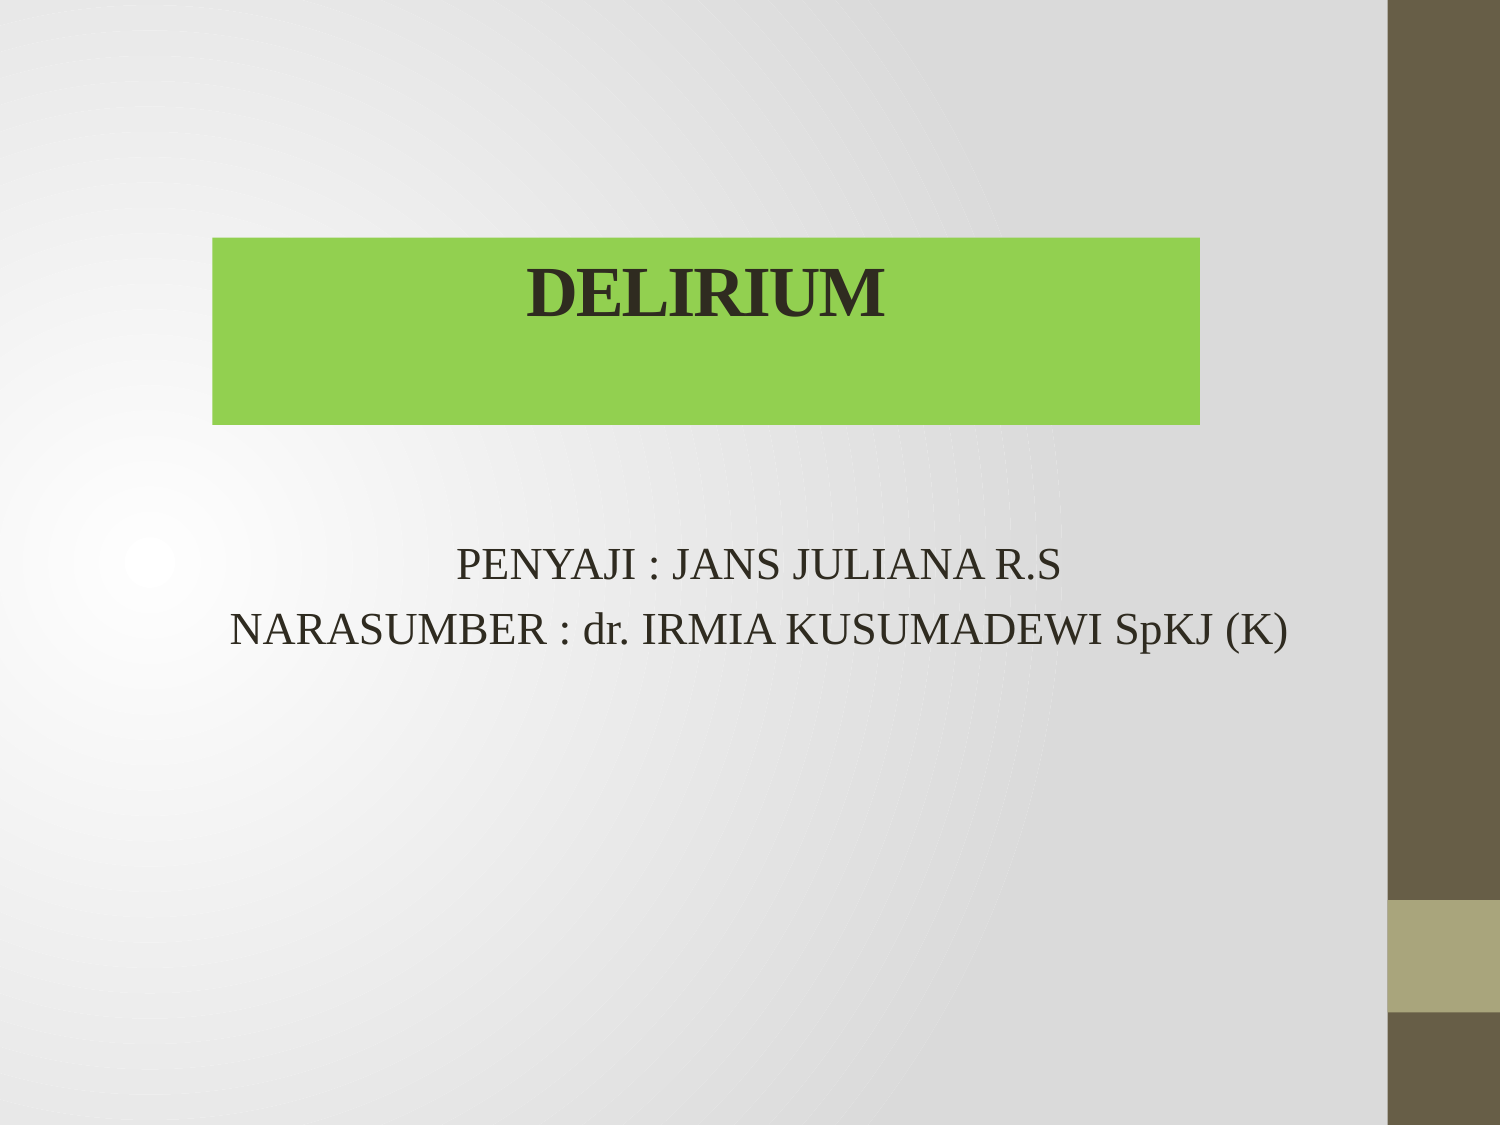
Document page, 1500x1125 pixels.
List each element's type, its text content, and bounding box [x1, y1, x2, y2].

list PENYAJI : JANS JULIANA R.S NARASUMBER : dr. IRMIA KUSUMADEWI SpKJ (K) [75, 462, 1425, 788]
title DELIRIUM [212, 237, 1200, 425]
